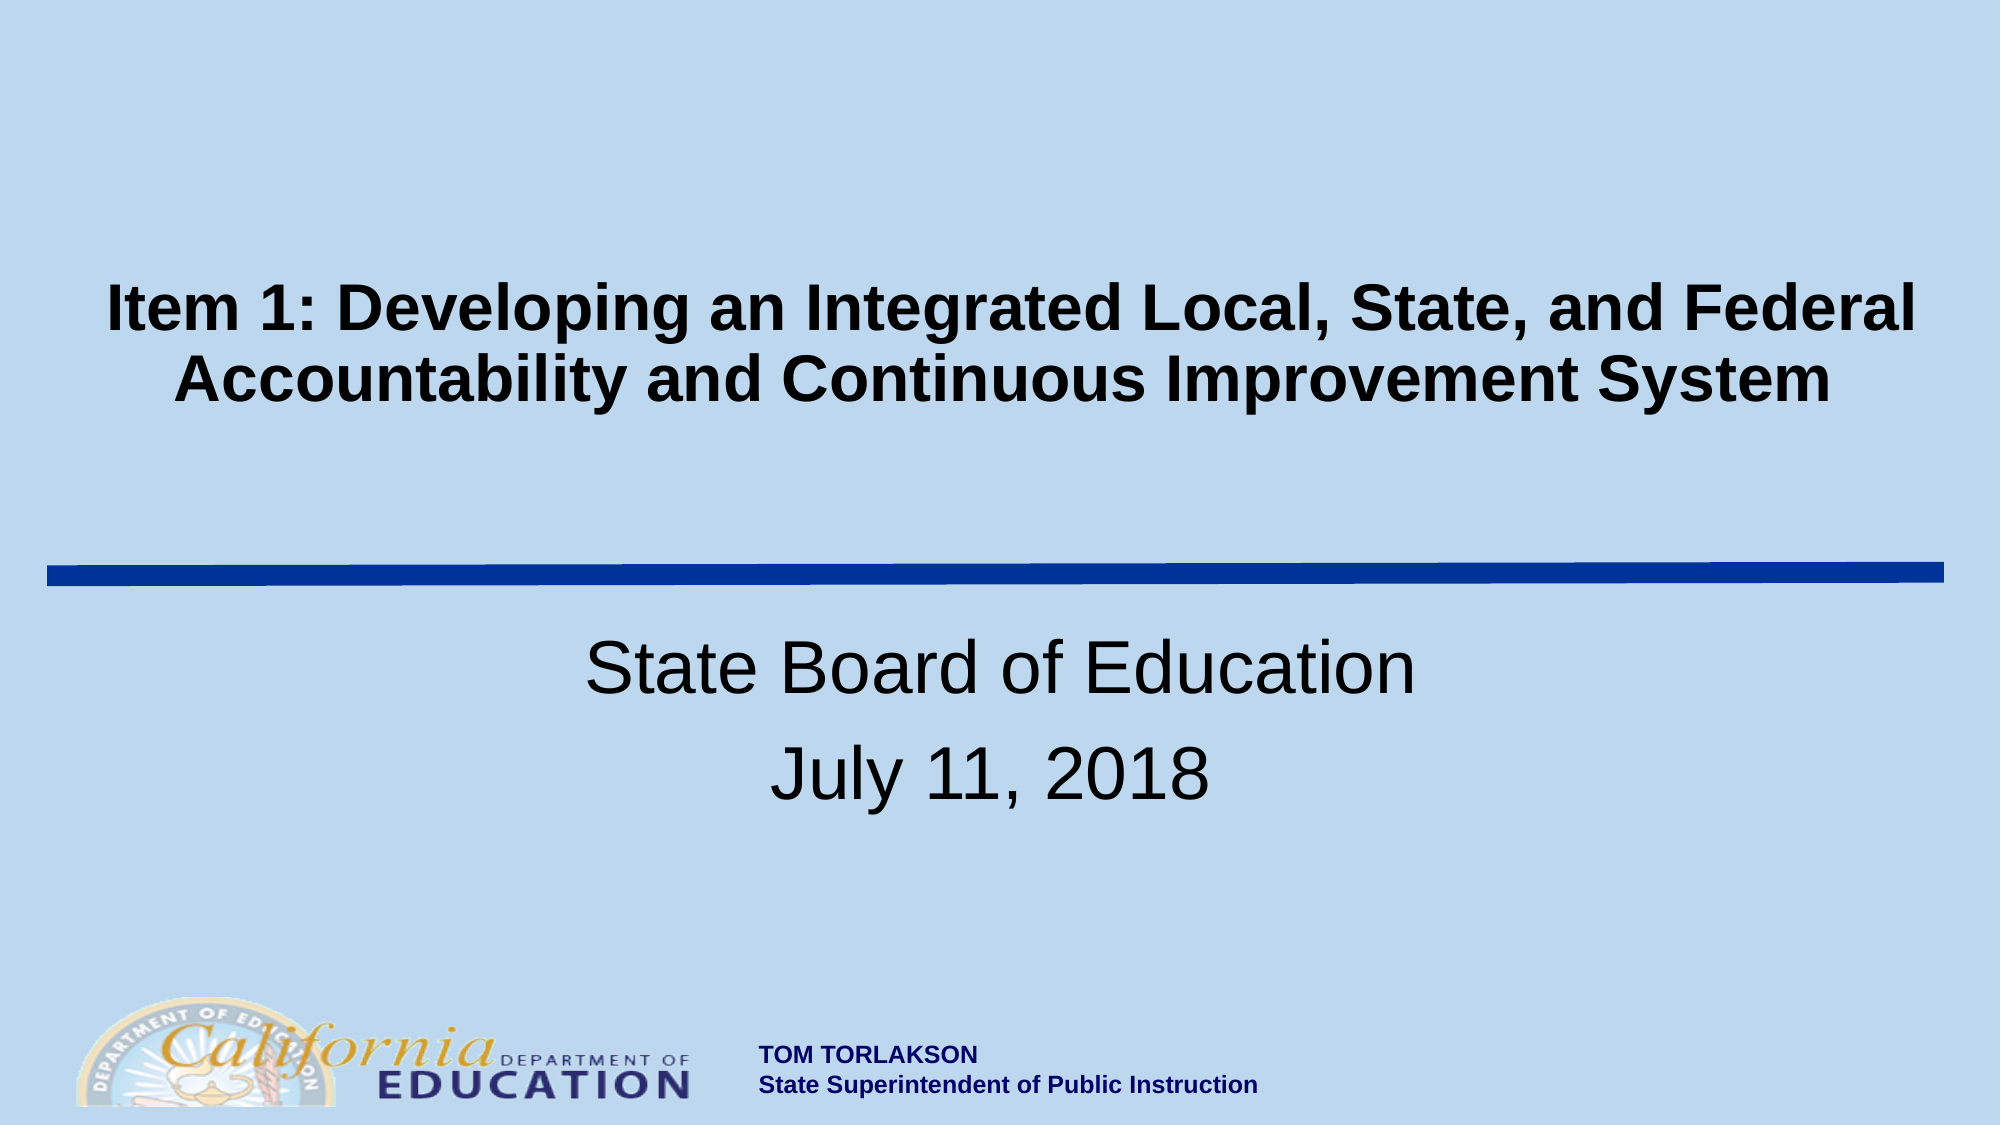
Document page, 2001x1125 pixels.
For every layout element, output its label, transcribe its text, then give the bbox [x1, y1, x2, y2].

picture [44, 997, 715, 1107]
subtitle State Board of Education July 11, 2018 [37, 620, 1944, 954]
title Item 1: Developing an Integrated Local, State, and Federal Accountability and Continuous Improvement System [51, 105, 1958, 442]
